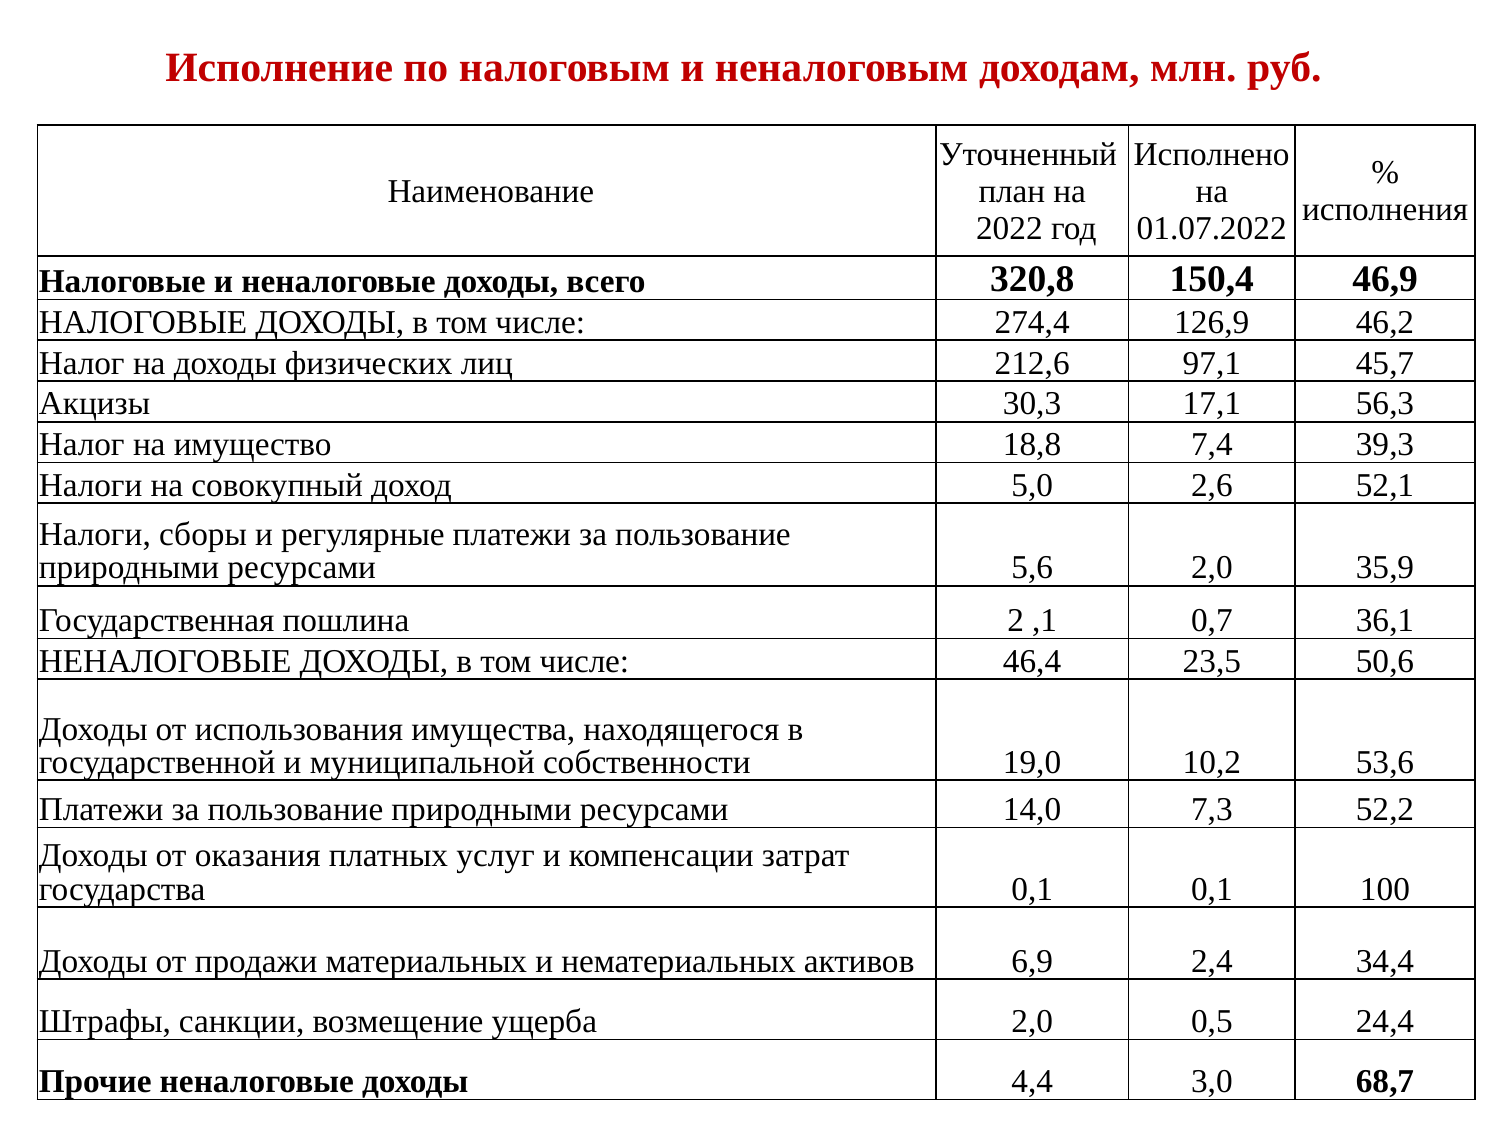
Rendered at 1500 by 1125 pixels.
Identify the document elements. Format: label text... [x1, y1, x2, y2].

table_cell 2,0 [1129, 504, 1294, 585]
table_cell 97,1 [1129, 341, 1294, 380]
table_cell Налоги на совокупный доход [38, 463, 935, 502]
table_cell Доходы от оказания платных услуг и компенсации затрат государства [38, 828, 935, 906]
table_cell 23,5 [1129, 639, 1294, 678]
table_cell 6,9 [937, 908, 1128, 978]
table_cell Доходы от продажи материальных и нематериальных активов [38, 908, 935, 978]
table_cell 0,7 [1129, 587, 1294, 638]
table_cell 39,3 [1296, 423, 1474, 462]
table_cell Налог на имущество [38, 423, 935, 462]
table_cell 46,9 [1296, 257, 1474, 299]
table_cell Налог на доходы физических лиц [38, 341, 935, 380]
table_header Исполнено на 01.07.2022 [1129, 126, 1294, 255]
table_cell 320,8 [937, 257, 1128, 299]
table_cell 7,3 [1129, 781, 1294, 827]
table_cell 53,6 [1296, 680, 1474, 779]
table_cell 50,6 [1296, 639, 1474, 678]
table_cell 19,0 [937, 680, 1128, 779]
table_cell 5,6 [937, 504, 1128, 585]
table_cell 18,8 [937, 423, 1128, 462]
table_cell 3,0 [1129, 1040, 1294, 1099]
table_cell 68,7 [1296, 1040, 1474, 1099]
title Исполнение по налоговым и неналоговым доходам, млн. руб. [37, 24, 1450, 105]
table_cell Штрафы, санкции, возмещение ущерба [38, 980, 935, 1039]
table_cell НЕНАЛОГОВЫЕ ДОХОДЫ, в том числе: [38, 639, 935, 678]
table_cell 30,3 [937, 382, 1128, 421]
table_cell 36,1 [1296, 587, 1474, 638]
table_cell 46,2 [1296, 300, 1474, 339]
table_cell 7,4 [1129, 423, 1294, 462]
table_cell 52,1 [1296, 463, 1474, 502]
table_cell 100 [1296, 828, 1474, 906]
table_cell Прочие неналоговые доходы [38, 1040, 935, 1099]
table_cell 14,0 [937, 781, 1128, 827]
table_header Наименование [38, 126, 935, 255]
table_cell Государственная пошлина [38, 587, 935, 638]
table_cell Платежи за пользование природными ресурсами [38, 781, 935, 827]
table_cell 0,1 [1129, 828, 1294, 906]
table_cell Налоговые и неналоговые доходы, всего [38, 257, 935, 299]
table_cell 45,7 [1296, 341, 1474, 380]
table_cell 4,4 [937, 1040, 1128, 1099]
table_cell 274,4 [937, 300, 1128, 339]
table_cell 212,6 [937, 341, 1128, 380]
table_cell 126,9 [1129, 300, 1294, 339]
table_cell 35,9 [1296, 504, 1474, 585]
table_cell 2,0 [937, 980, 1128, 1039]
table_cell 5,0 [937, 463, 1128, 502]
table_cell 24,4 [1296, 980, 1474, 1039]
table_cell 0,1 [937, 828, 1128, 906]
table_cell 46,4 [937, 639, 1128, 678]
table_cell 2,6 [1129, 463, 1294, 502]
table_cell 2,4 [1129, 908, 1294, 978]
table_cell 56,3 [1296, 382, 1474, 421]
table_cell Акцизы [38, 382, 935, 421]
table_cell 10,2 [1129, 680, 1294, 779]
table_cell НАЛОГОВЫЕ ДОХОДЫ, в том числе: [38, 300, 935, 339]
table_cell 17,1 [1129, 382, 1294, 421]
table_cell 34,4 [1296, 908, 1474, 978]
table_cell 52,2 [1296, 781, 1474, 827]
table_cell Доходы от использования имущества, находящегося в государственной и муниципальной собственности [38, 680, 935, 779]
table_header % исполнения [1296, 126, 1474, 255]
table_header Уточненный план на 2022 год [937, 126, 1128, 255]
table_cell Налоги, сборы и регулярные платежи за пользование природными ресурсами [38, 504, 935, 585]
table_cell 150,4 [1129, 257, 1294, 299]
table_cell 0,5 [1129, 980, 1294, 1039]
table_cell 2 ,1 [937, 587, 1128, 638]
